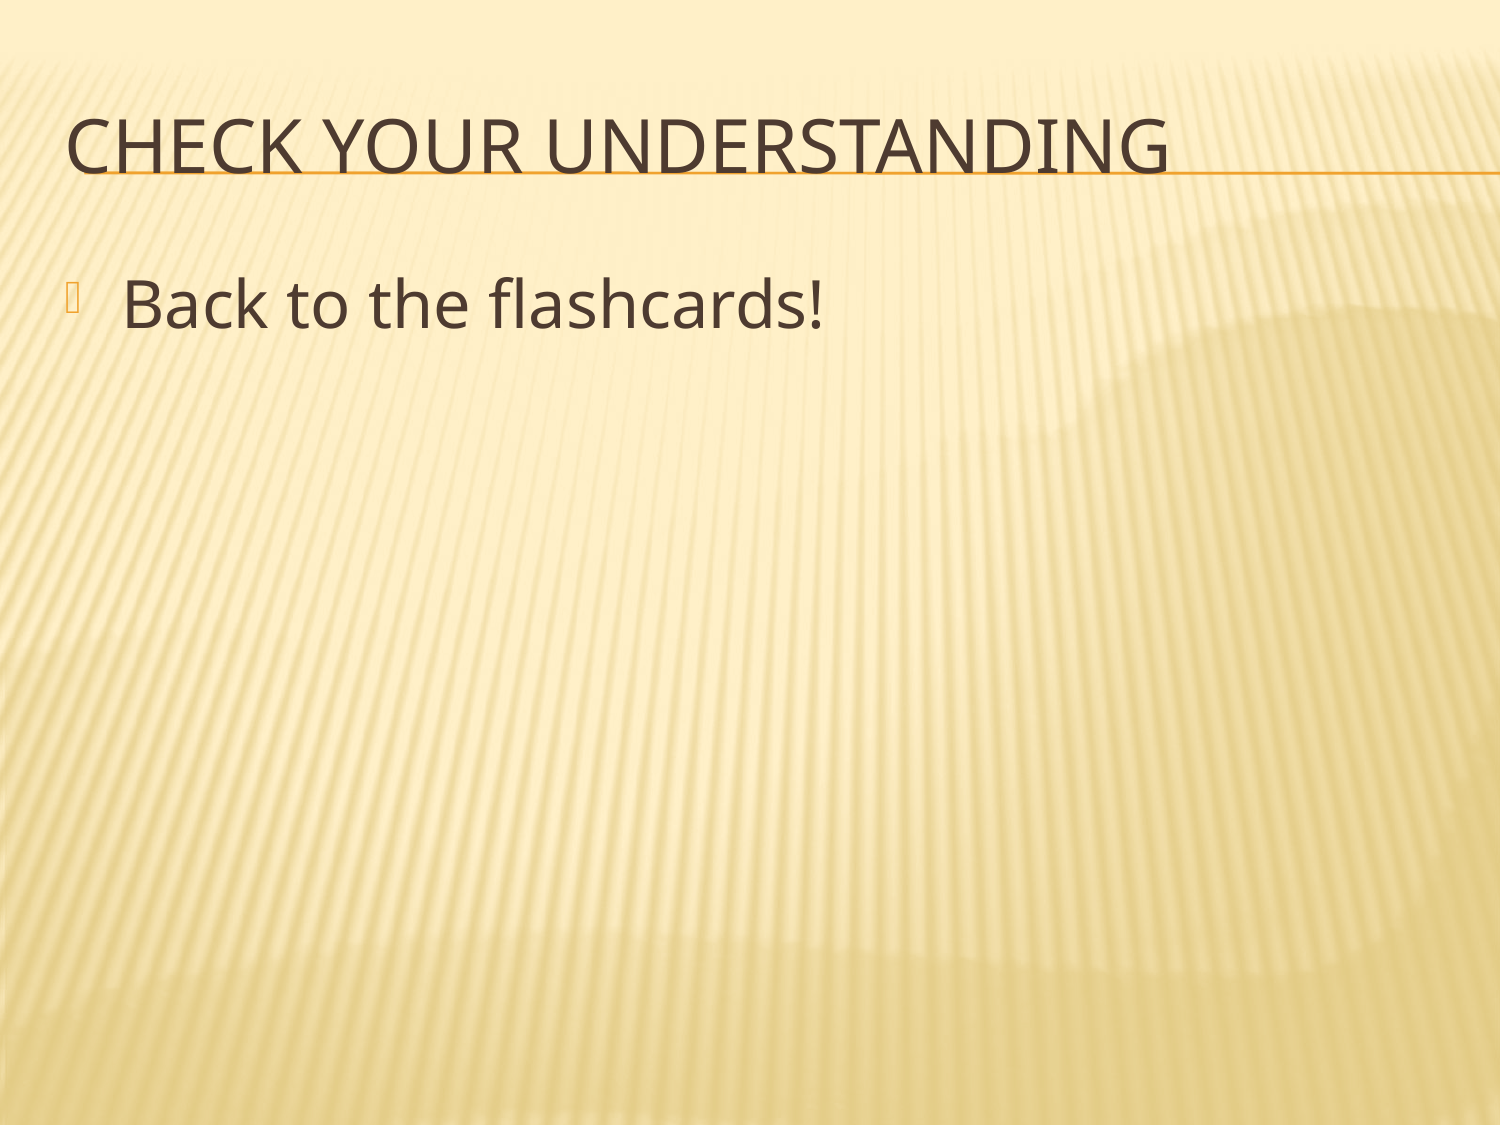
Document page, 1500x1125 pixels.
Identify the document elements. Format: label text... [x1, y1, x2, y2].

title CHECK YOUR UNDERSTANDING [50, 75, 1475, 213]
list Back to the flashcards! [50, 254, 1475, 998]
